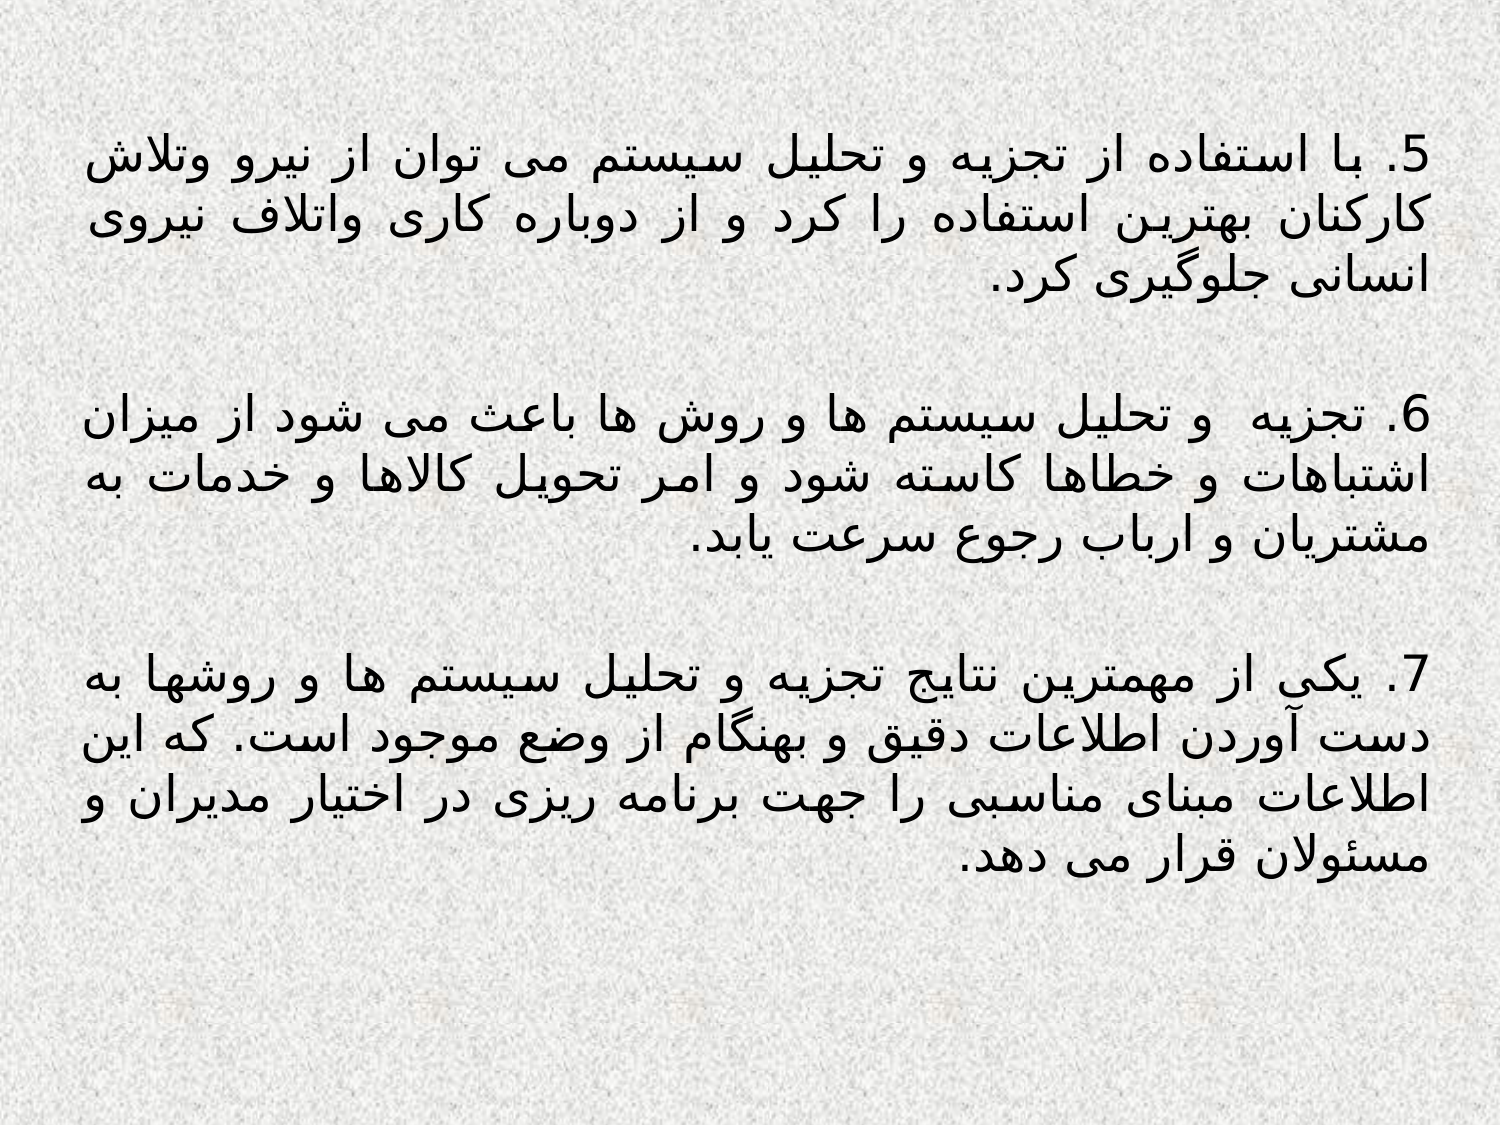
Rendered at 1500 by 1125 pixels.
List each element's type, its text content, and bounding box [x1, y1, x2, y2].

picture [0, 0, 1500, 1125]
list 5. با استفاده از تجزیه و تحلیل سیستم می توان از نیرو وتلاش کارکنان بهترین استفاده را کرد و از دوباره کاری واتلاف نیروی انسانی جلوگیری کرد. 6. تجزیه و تحلیل سیستم ها و روش ها باعث می شود از میزان اشتباهات و خطاها کاسته شود و امر تحویل کالاها و خدمات به مشتریان و ارباب رجوع سرعت یابد. 7. یکی از مهمترین نتایج تجزیه و تحلیل سیستم ها و روشها به دست آوردن اطلاعات دقیق و بهنگام از وضع موجود است. که این اطلاعات مبنای مناسبی را جهت برنامه ریزی در اختیار مدیران و مسئولان قرار می دهد. [64, 113, 1447, 976]
